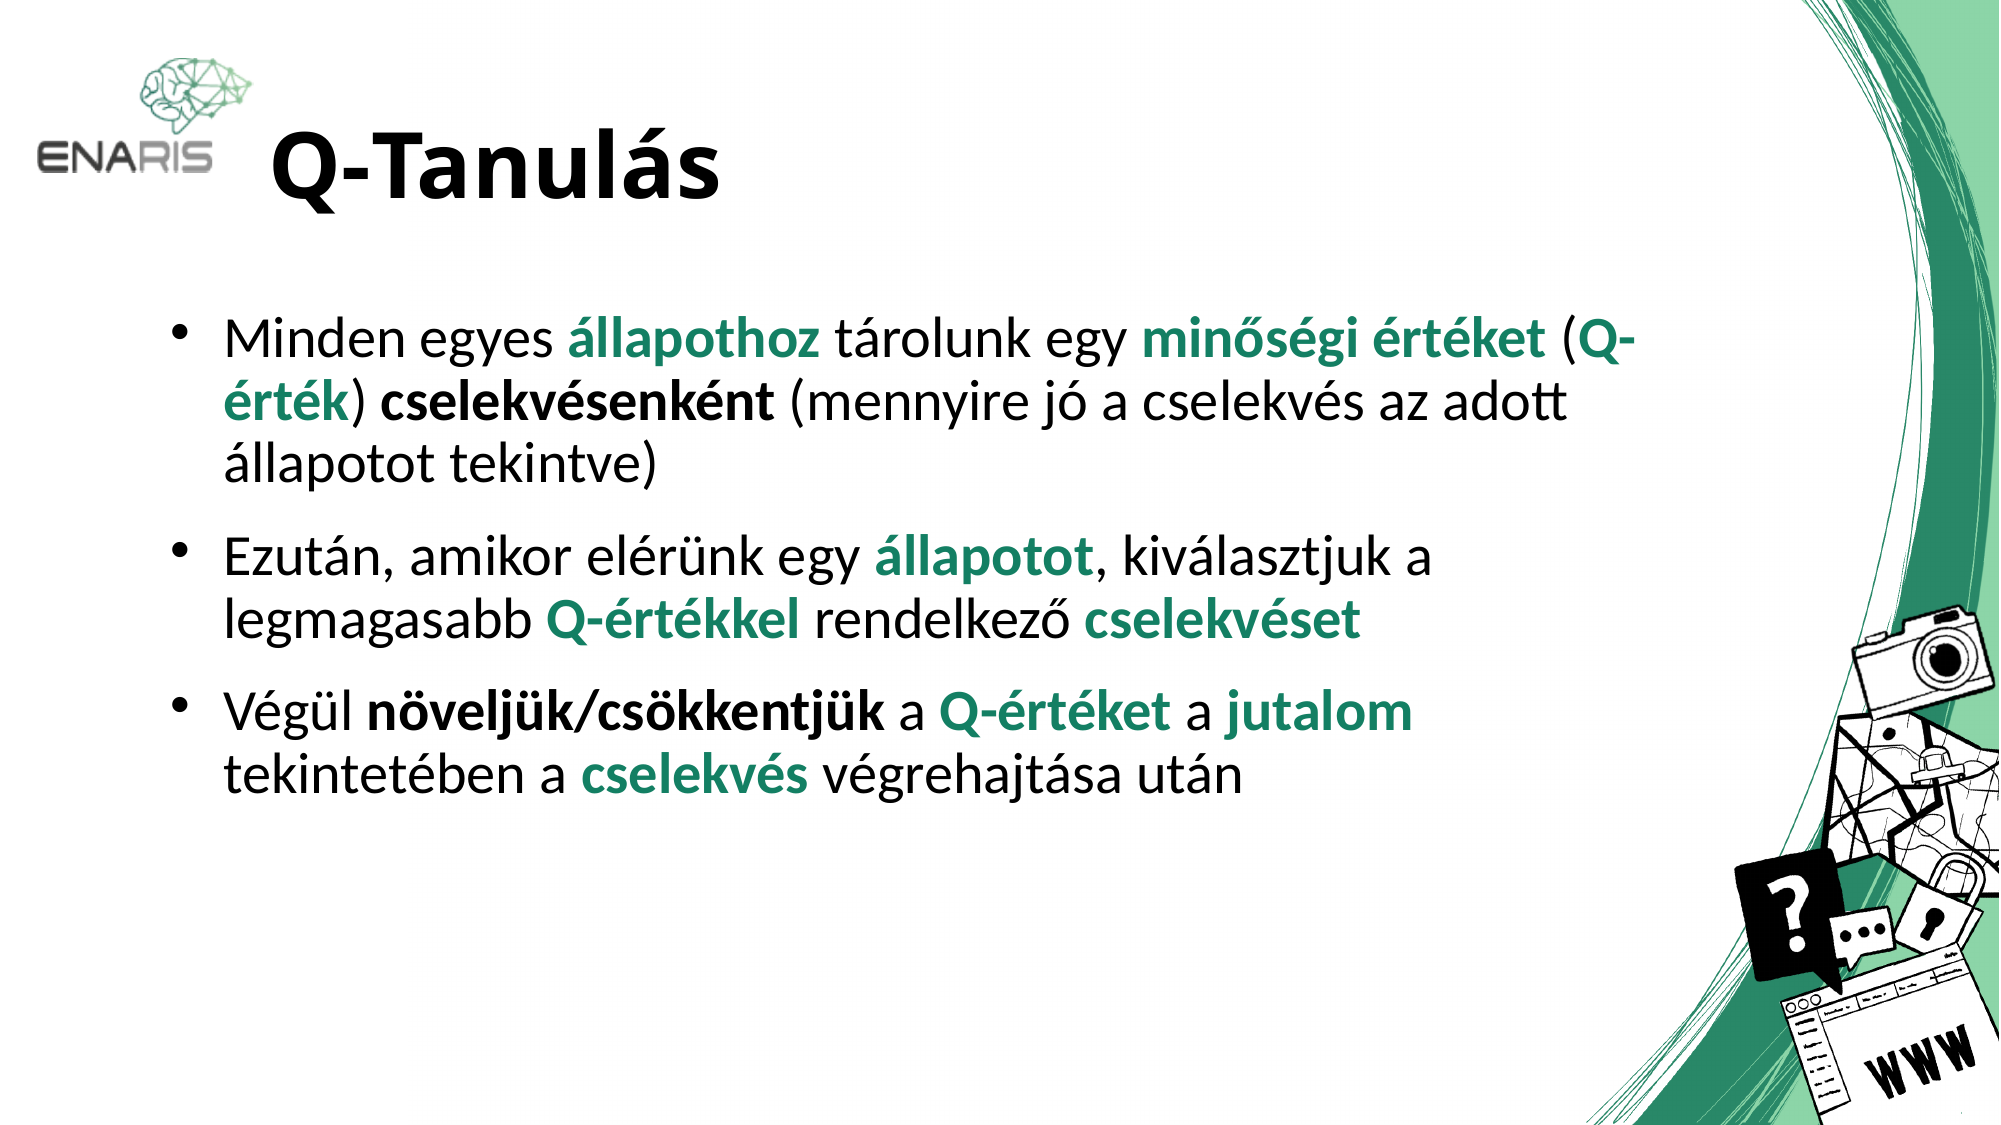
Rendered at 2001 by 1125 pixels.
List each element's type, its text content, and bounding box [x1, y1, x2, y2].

picture [37, 58, 254, 173]
title Q-Tanulás [253, 59, 1863, 278]
text_box Minden egyes állapothoz tárolunk egy minőségi értéket (Q-érték) cselekvésenként (mennyire jó a cselekvés az adott állapotot tekintve) Ezután, amikor elérünk egy állapotot, kiválasztjuk a legmagasabb Q-értékkel rendelkező cselekvéset Végül növeljük/csökkentjük a Q-értéket a jutalom tekintetében a cselekvés végrehajtása után [137, 299, 1728, 1014]
picture [408, 0, 1999, 1125]
